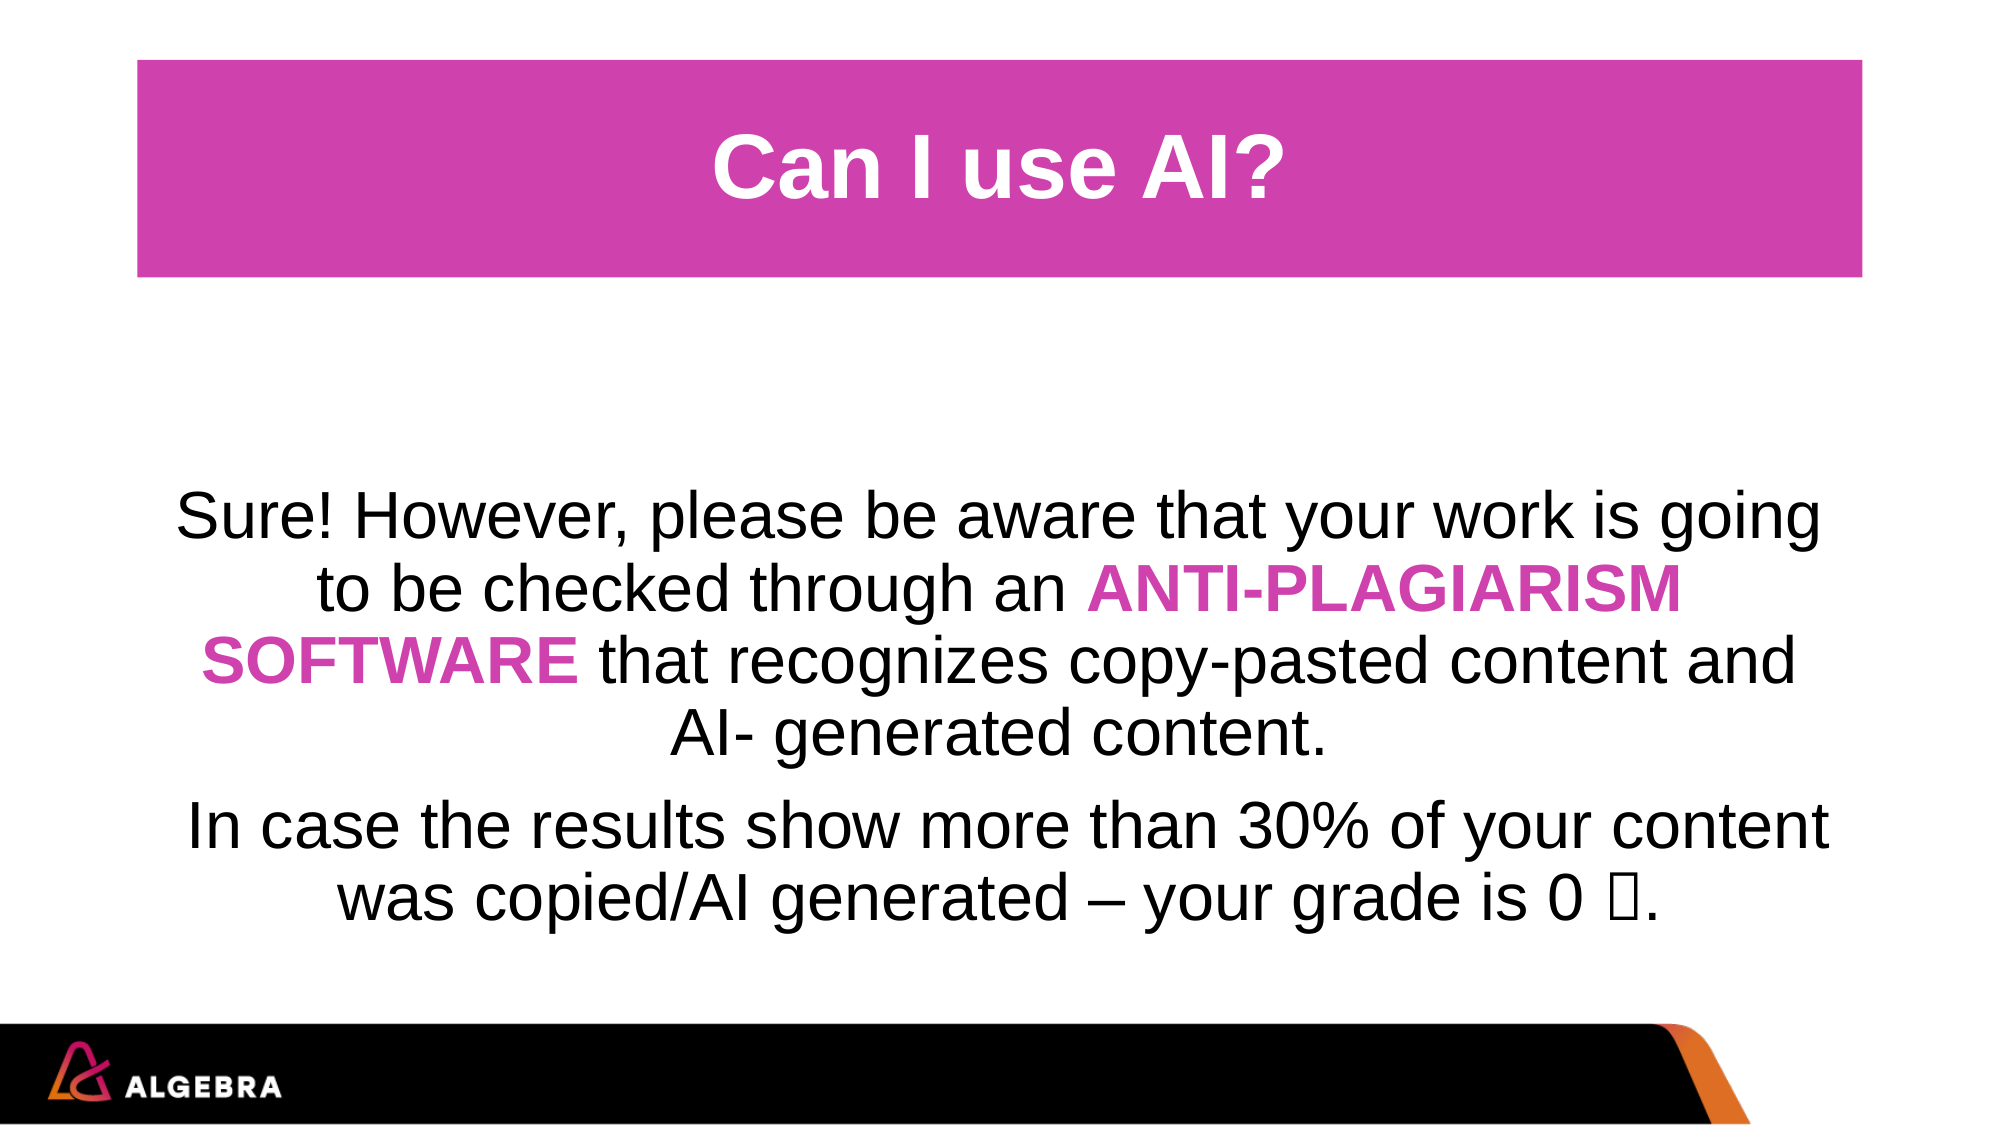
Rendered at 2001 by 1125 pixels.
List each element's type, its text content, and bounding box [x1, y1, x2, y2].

title Can I use AI? [137, 59, 1863, 278]
picture [0, 1023, 1958, 1125]
list Sure! However, please be aware that your work is going to be checked through an ANTI-PLAGIARISM SOFTWARE that recognizes copy-pasted content and AI- generated content. In case the results show more than 30% of your content was copied/AI generated – your grade is 0 . [137, 299, 1863, 1014]
